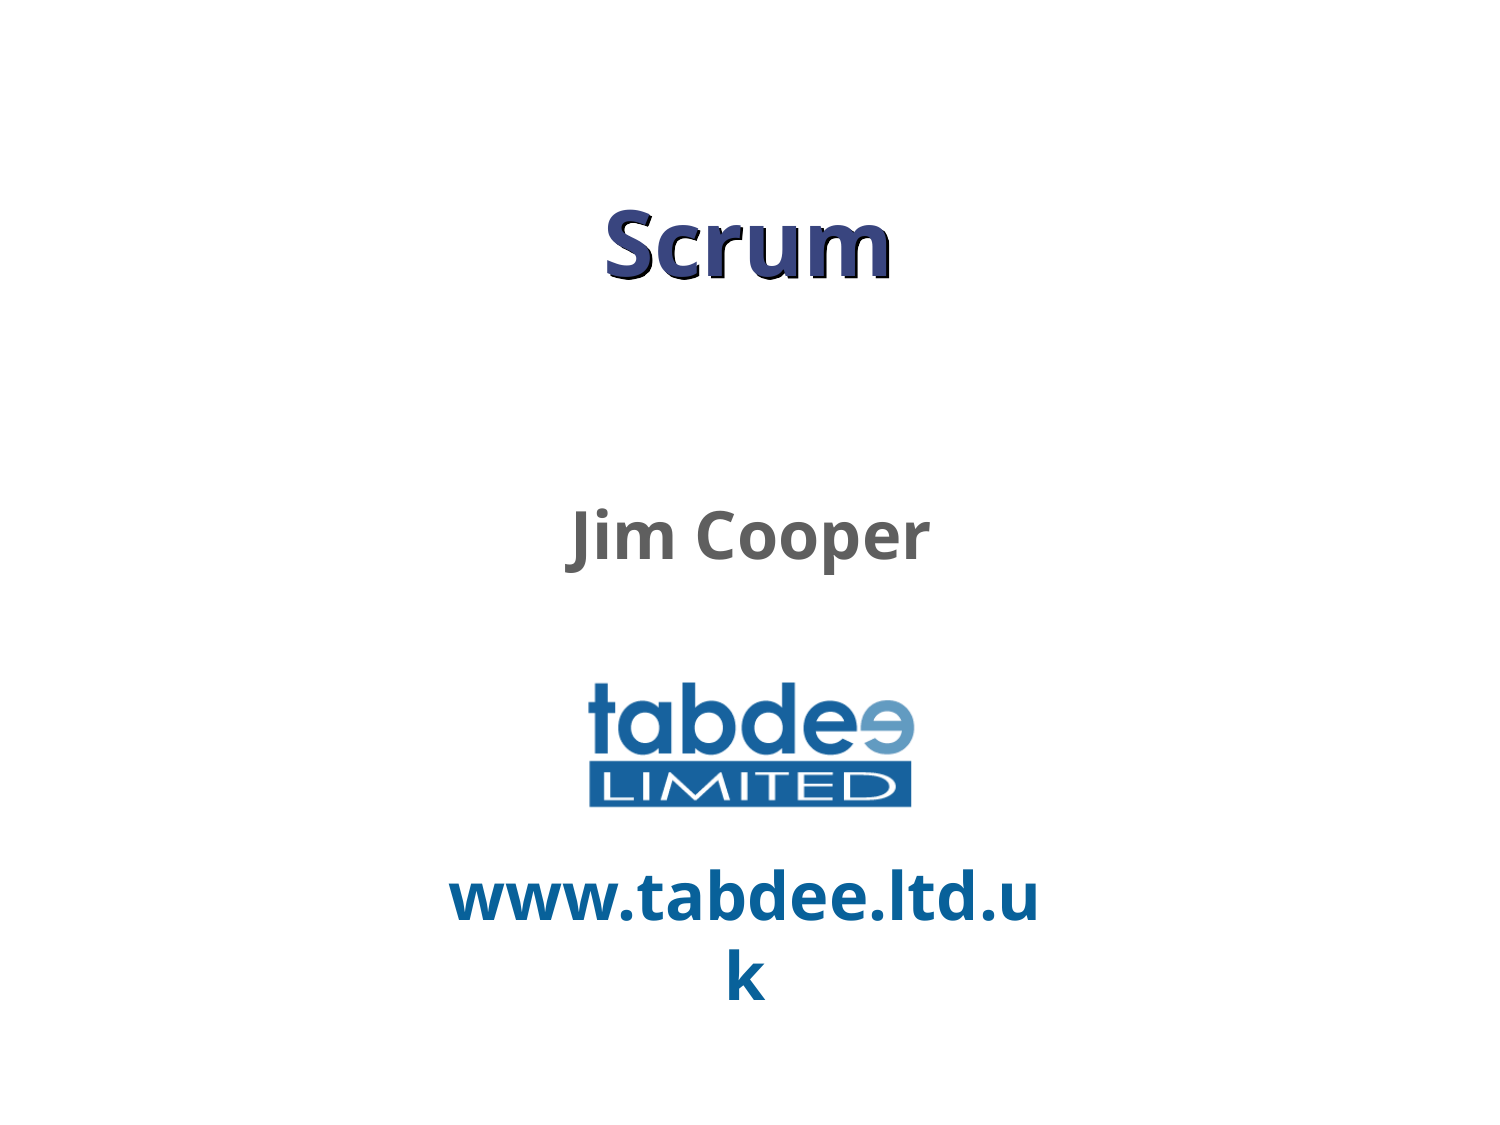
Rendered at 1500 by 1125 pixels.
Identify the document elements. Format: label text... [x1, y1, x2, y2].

title Scrum [110, 184, 1387, 306]
picture [549, 645, 963, 838]
